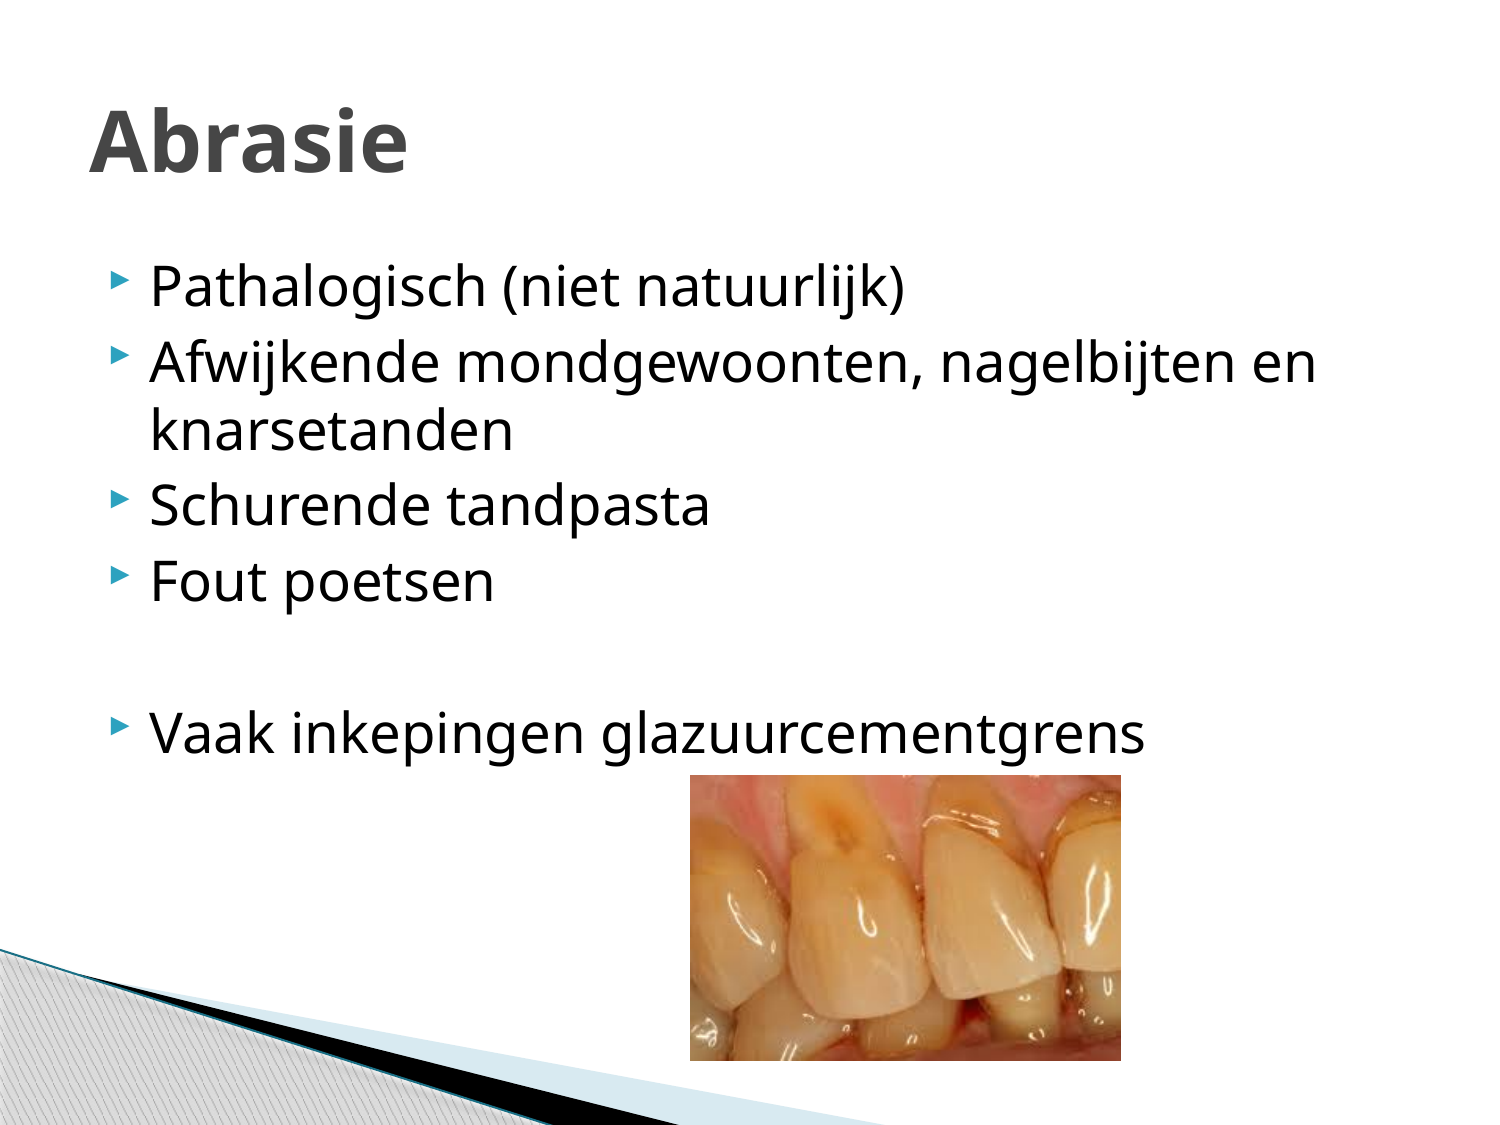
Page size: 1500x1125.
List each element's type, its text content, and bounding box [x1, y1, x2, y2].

title Abrasie [75, 45, 1425, 233]
list Pathalogisch (niet natuurlijk) Afwijkende mondgewoonten, nagelbijten en knarsetanden Schurende tandpasta Fout poetsen Vaak inkepingen glazuurcementgrens [75, 243, 1425, 986]
picture [690, 774, 1121, 1062]
